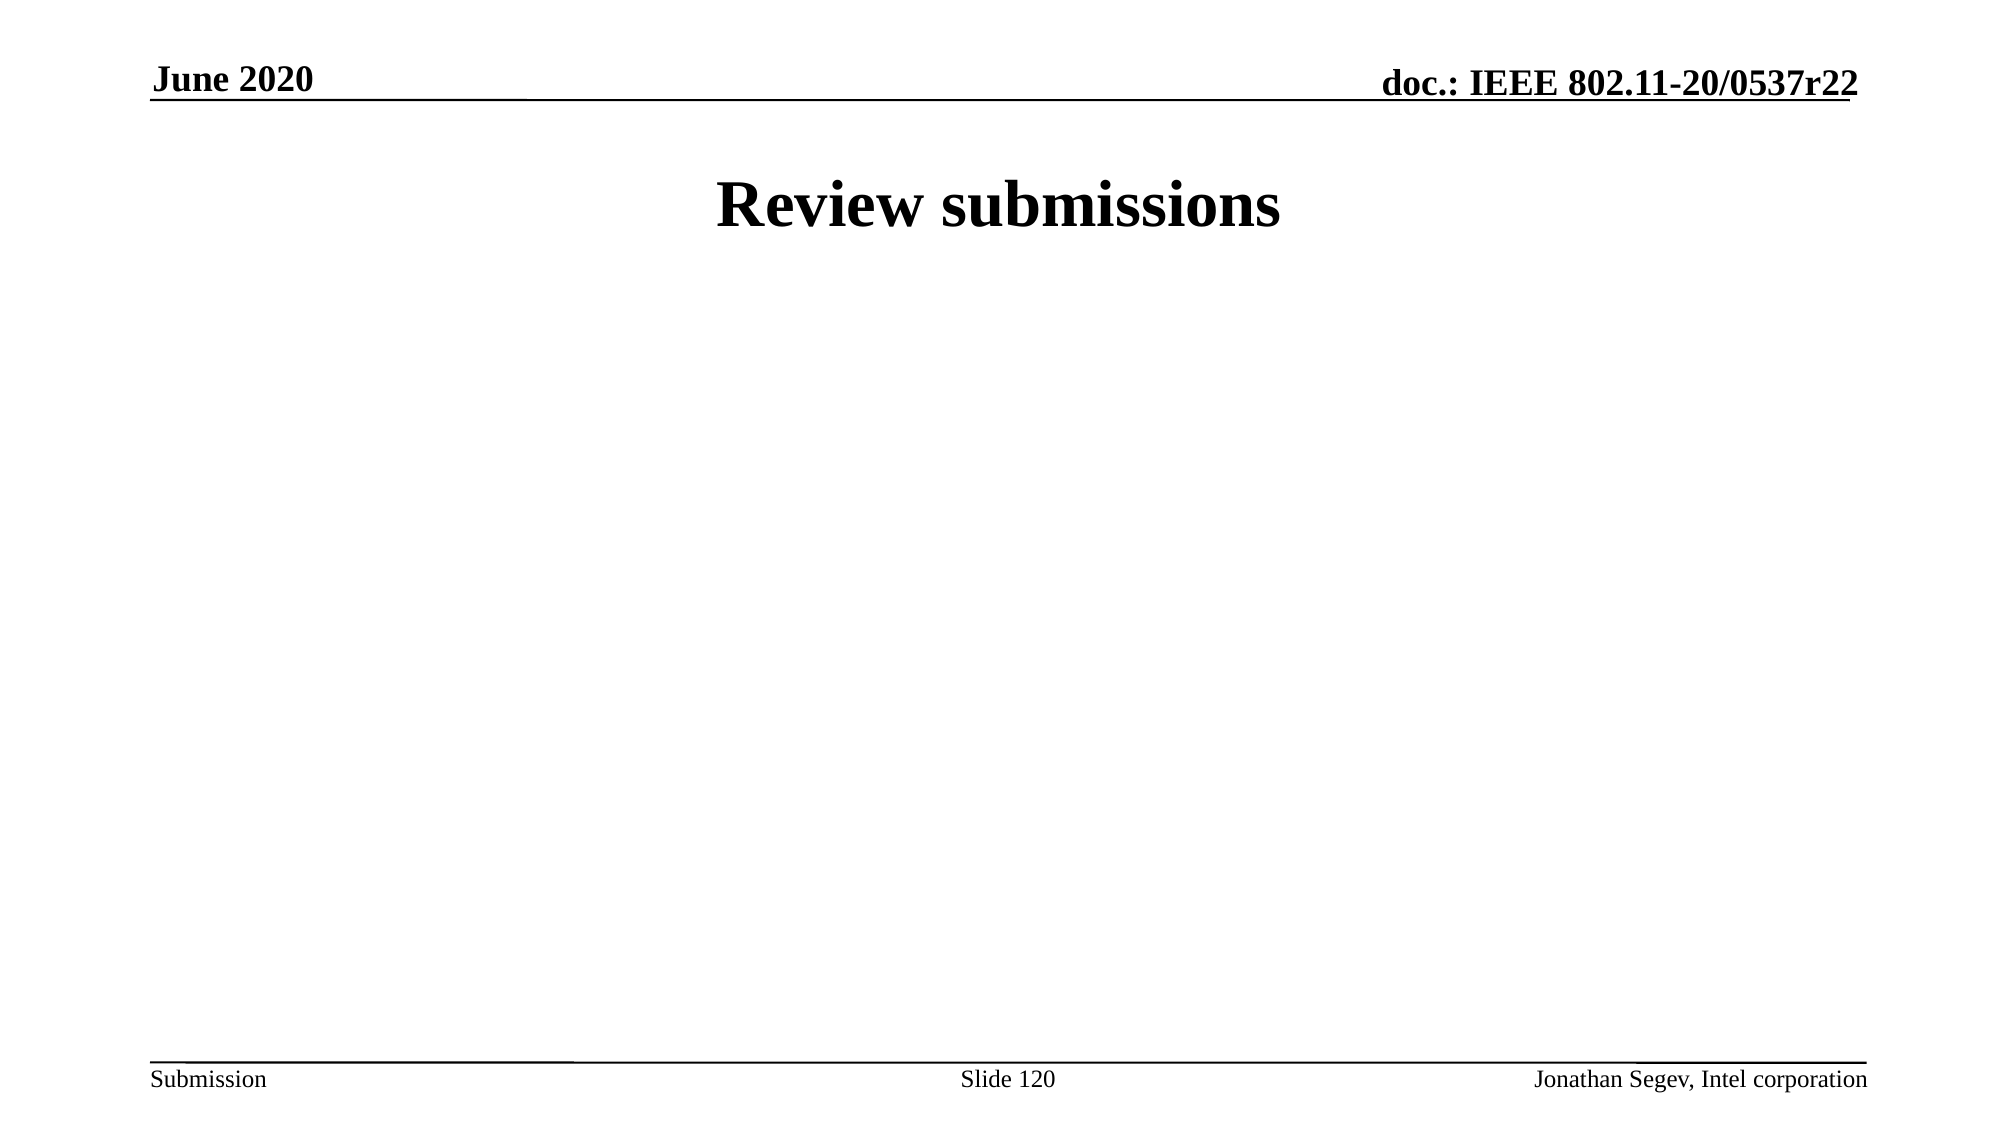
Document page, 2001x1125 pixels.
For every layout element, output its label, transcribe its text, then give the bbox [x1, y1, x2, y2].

title Review submissions [149, 112, 1850, 288]
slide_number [152, 54, 563, 100]
slide_number Slide 120 [950, 1061, 1067, 1123]
footer Jonathan Segev, Intel corporation [1171, 1061, 1869, 1093]
